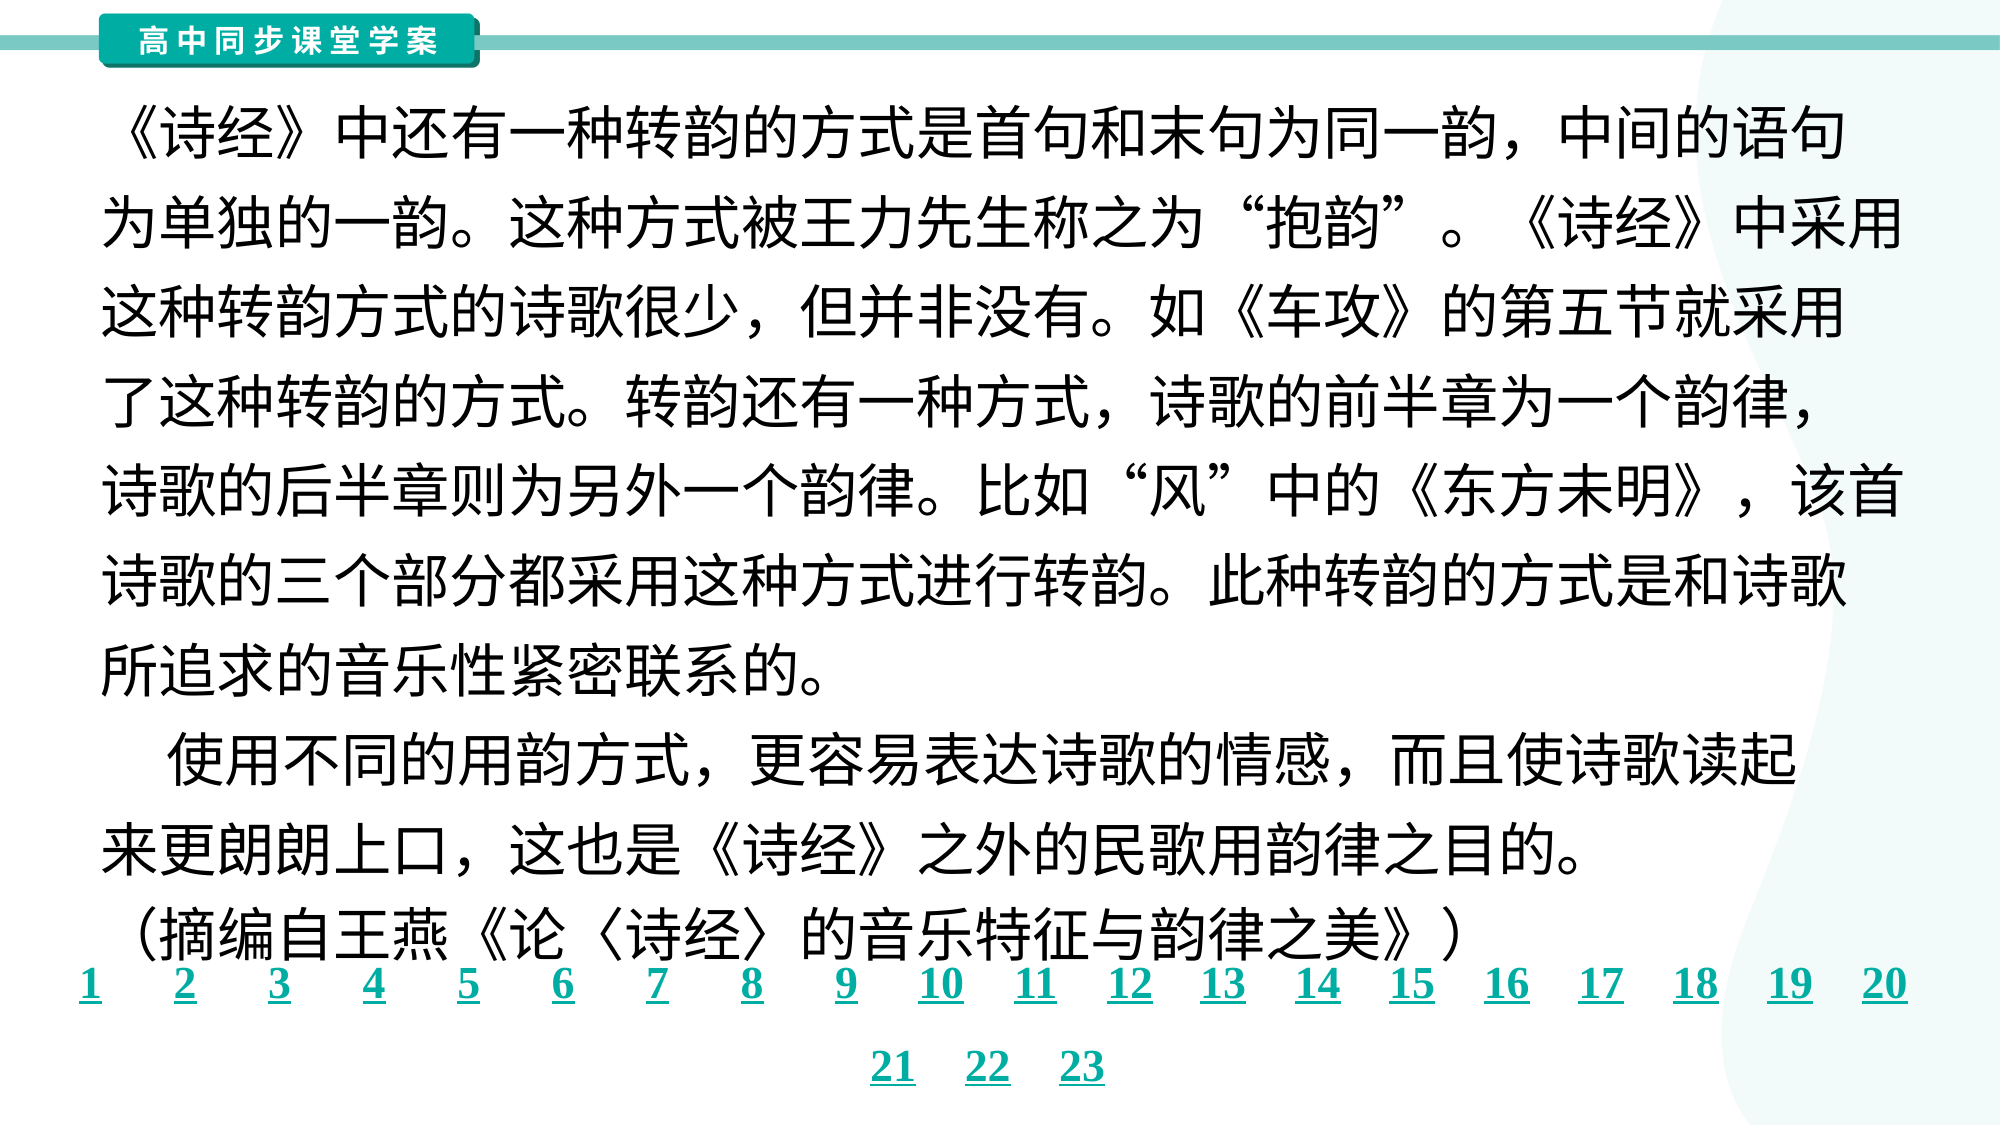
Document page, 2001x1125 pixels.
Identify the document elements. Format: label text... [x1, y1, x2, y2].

picture [0, 0, 2000, 1125]
text_box 《诗经》中还有一种转韵的方式是首句和末句为同一韵，中间的语句 为单独的一韵。这种方式被王力先生称之为“抱韵”。《诗经》中采用 这种转韵方式的诗歌很少，但并非没有。如《车攻》的第五节就采用 了这种转韵的方式。转韵还有一种方式，诗歌的前半章为一个韵律， 诗歌的后半章则为另外一个韵律。比如“风”中的《东方未明》，该首 诗歌的三个部分都采用这种方式进行转韵。此种转韵的方式是和诗歌 所追求的音乐性紧密联系的。 使用不同的用韵方式，更容易表达诗歌的情感，而且使诗歌读起 来更朗朗上口，这也是《诗经》之外的民歌用韵律之目的。 （摘编自王燕《论〈诗经〉的音乐特征与韵律之美》）#1.2.6 [100, 76, 1899, 961]
